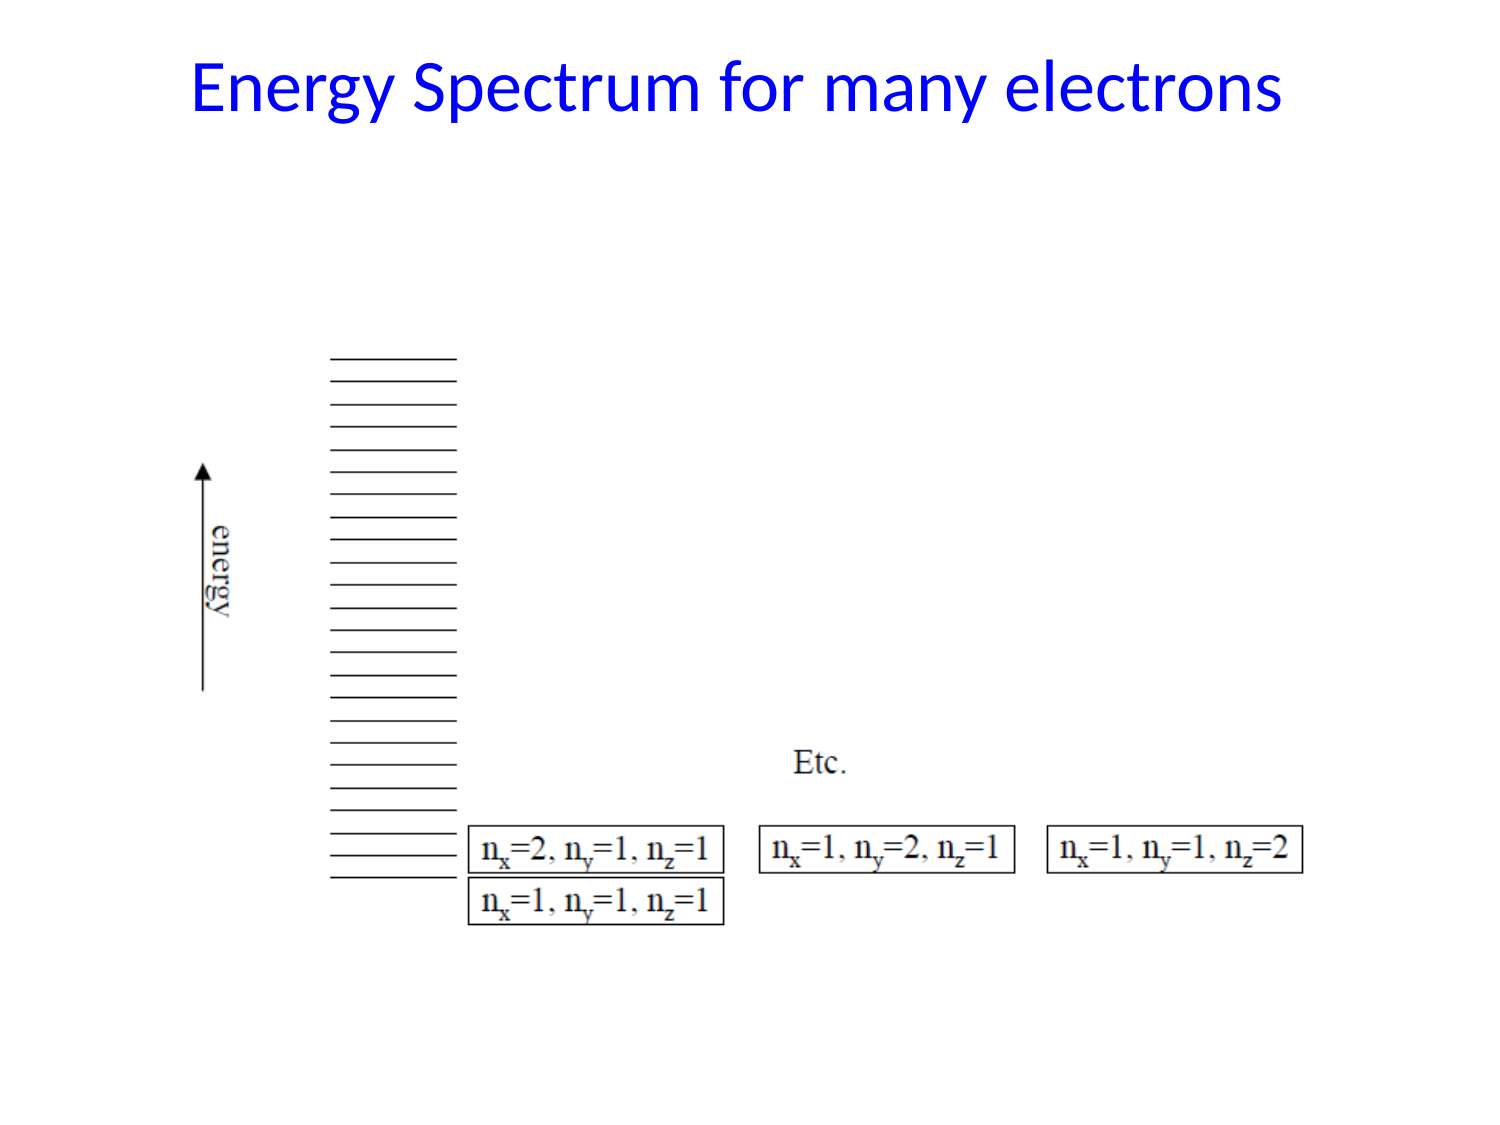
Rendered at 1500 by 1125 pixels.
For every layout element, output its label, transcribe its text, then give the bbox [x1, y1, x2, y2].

picture [174, 312, 1327, 960]
subtitle [37, 287, 1425, 1088]
title Energy Spectrum for many electrons [99, 0, 1375, 163]
